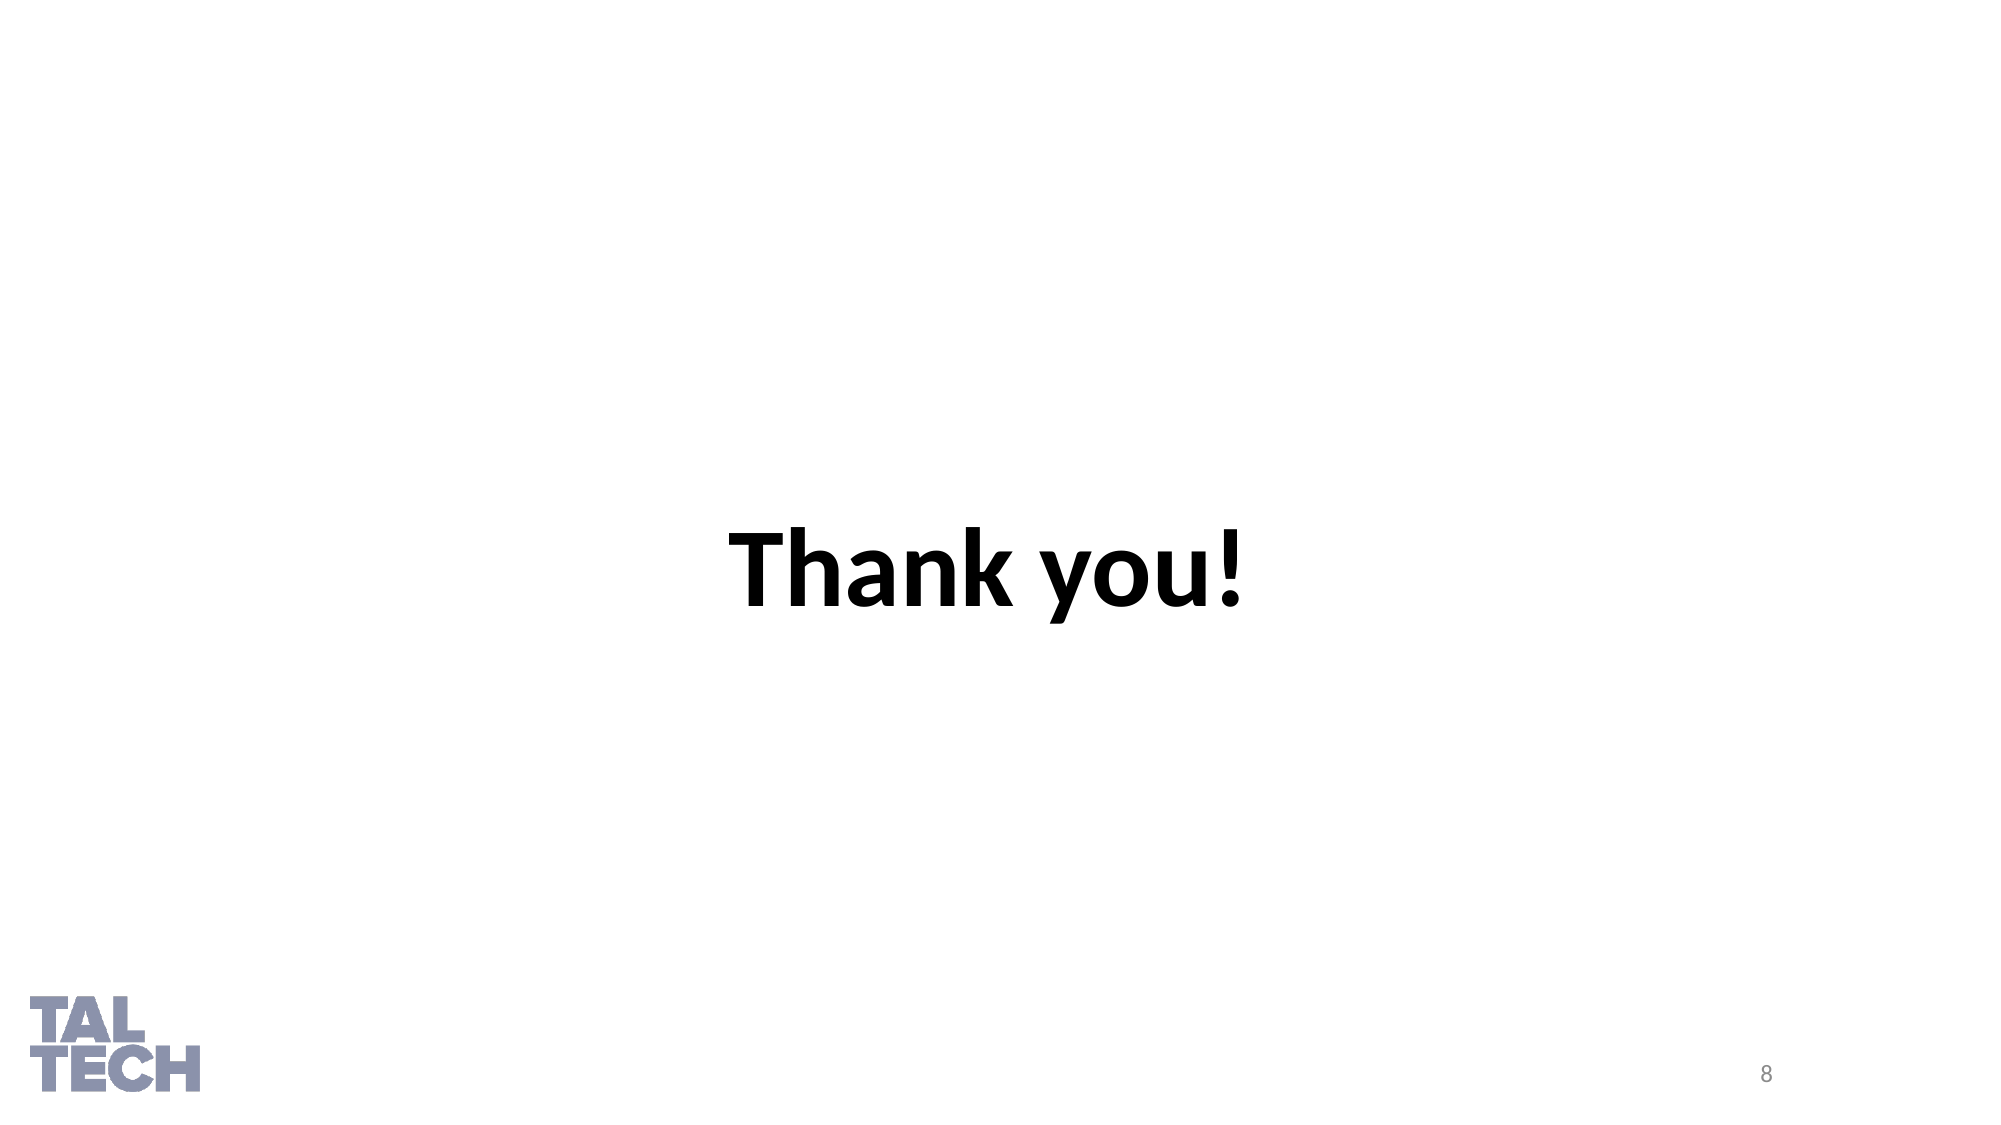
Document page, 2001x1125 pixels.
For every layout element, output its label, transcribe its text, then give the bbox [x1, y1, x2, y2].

text_box Thank you! [713, 486, 1286, 637]
slide_number 8 [1338, 1042, 1789, 1103]
picture [25, 990, 204, 1097]
